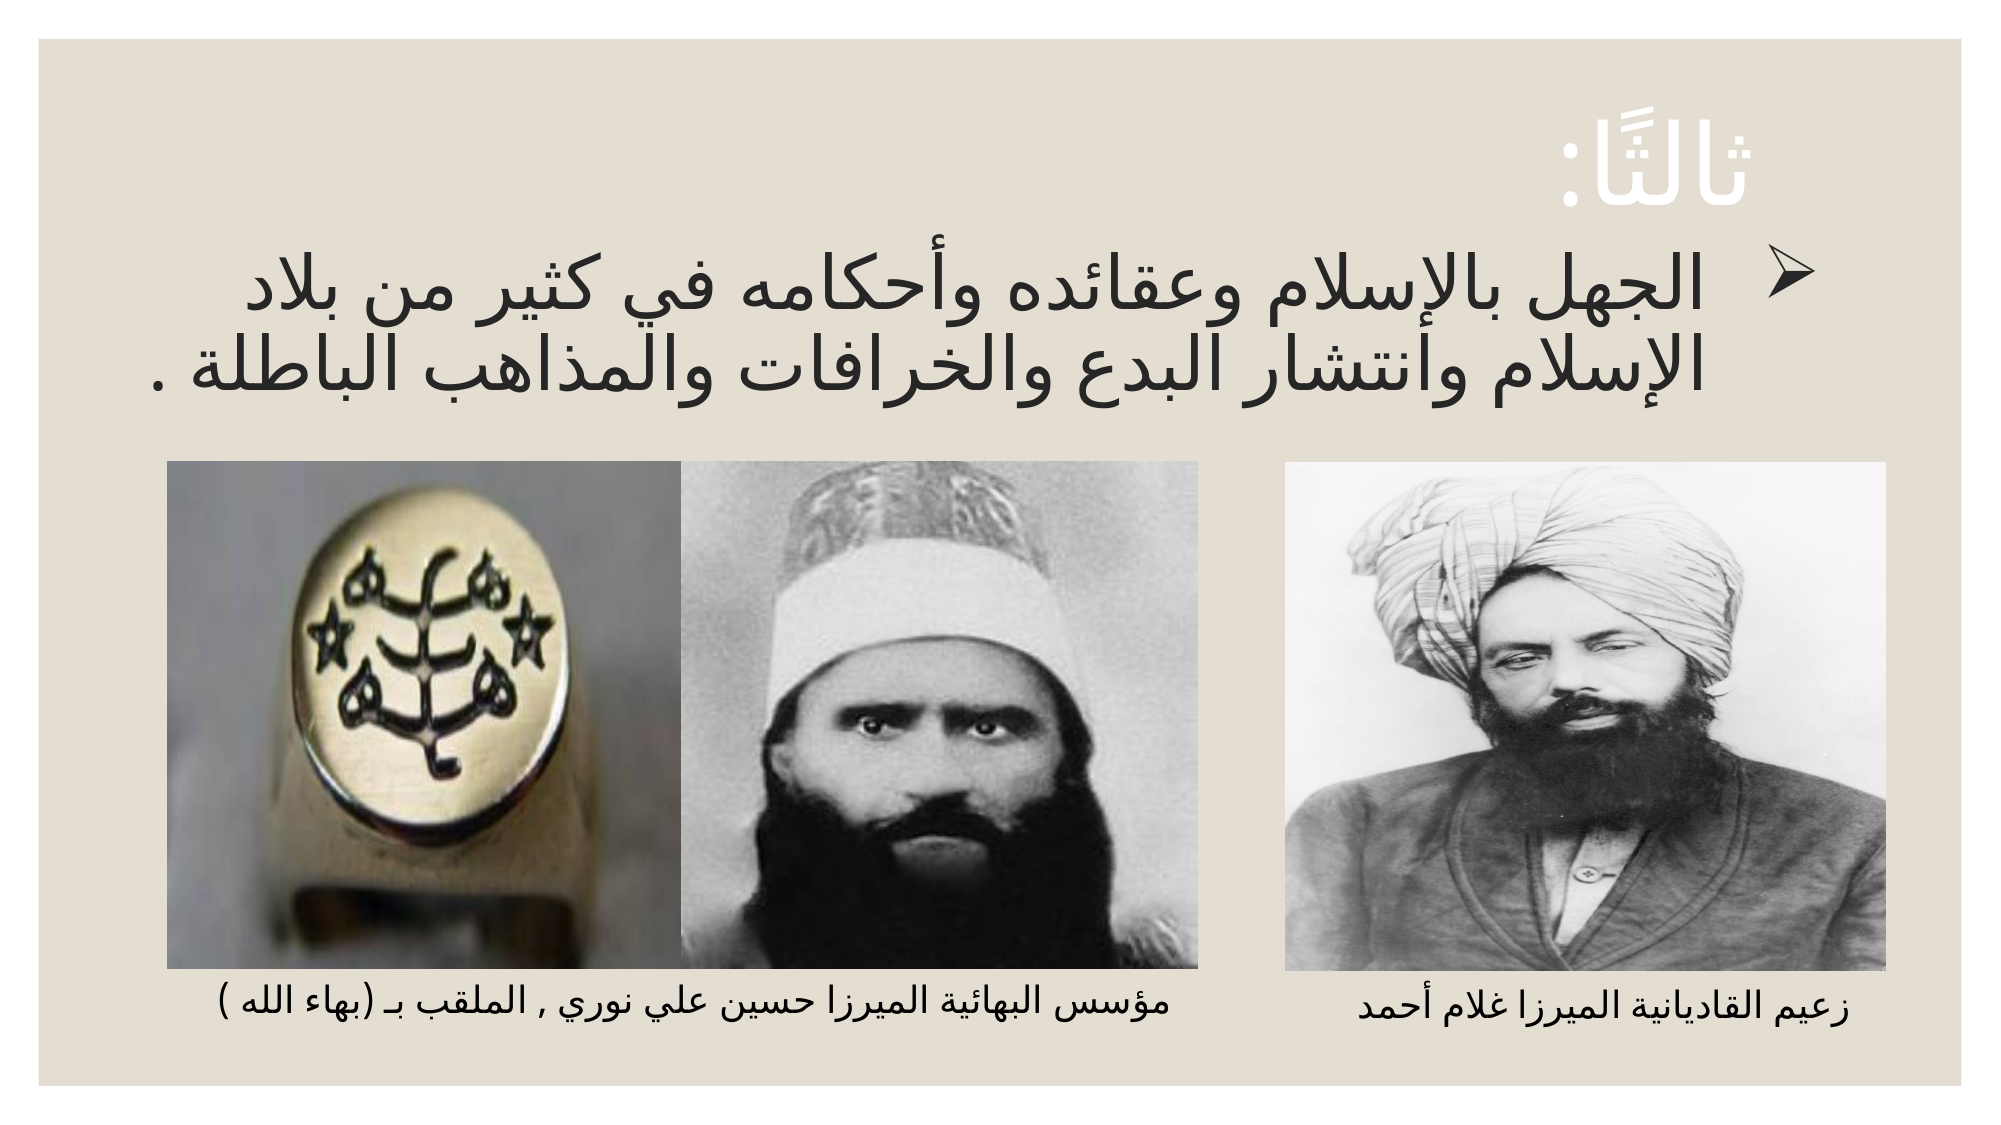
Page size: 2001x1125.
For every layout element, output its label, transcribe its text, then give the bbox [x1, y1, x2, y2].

picture [1285, 462, 1886, 971]
text_box ثالثًا: [1417, 85, 1770, 236]
title الجهل بالإسلام وعقائده وأحكامه في كثير من بلاد الإسلام وانتشار البدع والخرافات والمذاهب الباطلة . [85, 158, 1838, 494]
text_box مؤسس البهائية الميرزا حسين علي نوري , الملقب بـ (بهاء الله ) [175, 975, 1188, 1029]
text_box زعيم القاديانية الميرزا غلام أحمد [1321, 976, 1866, 1034]
picture [167, 461, 1198, 969]
